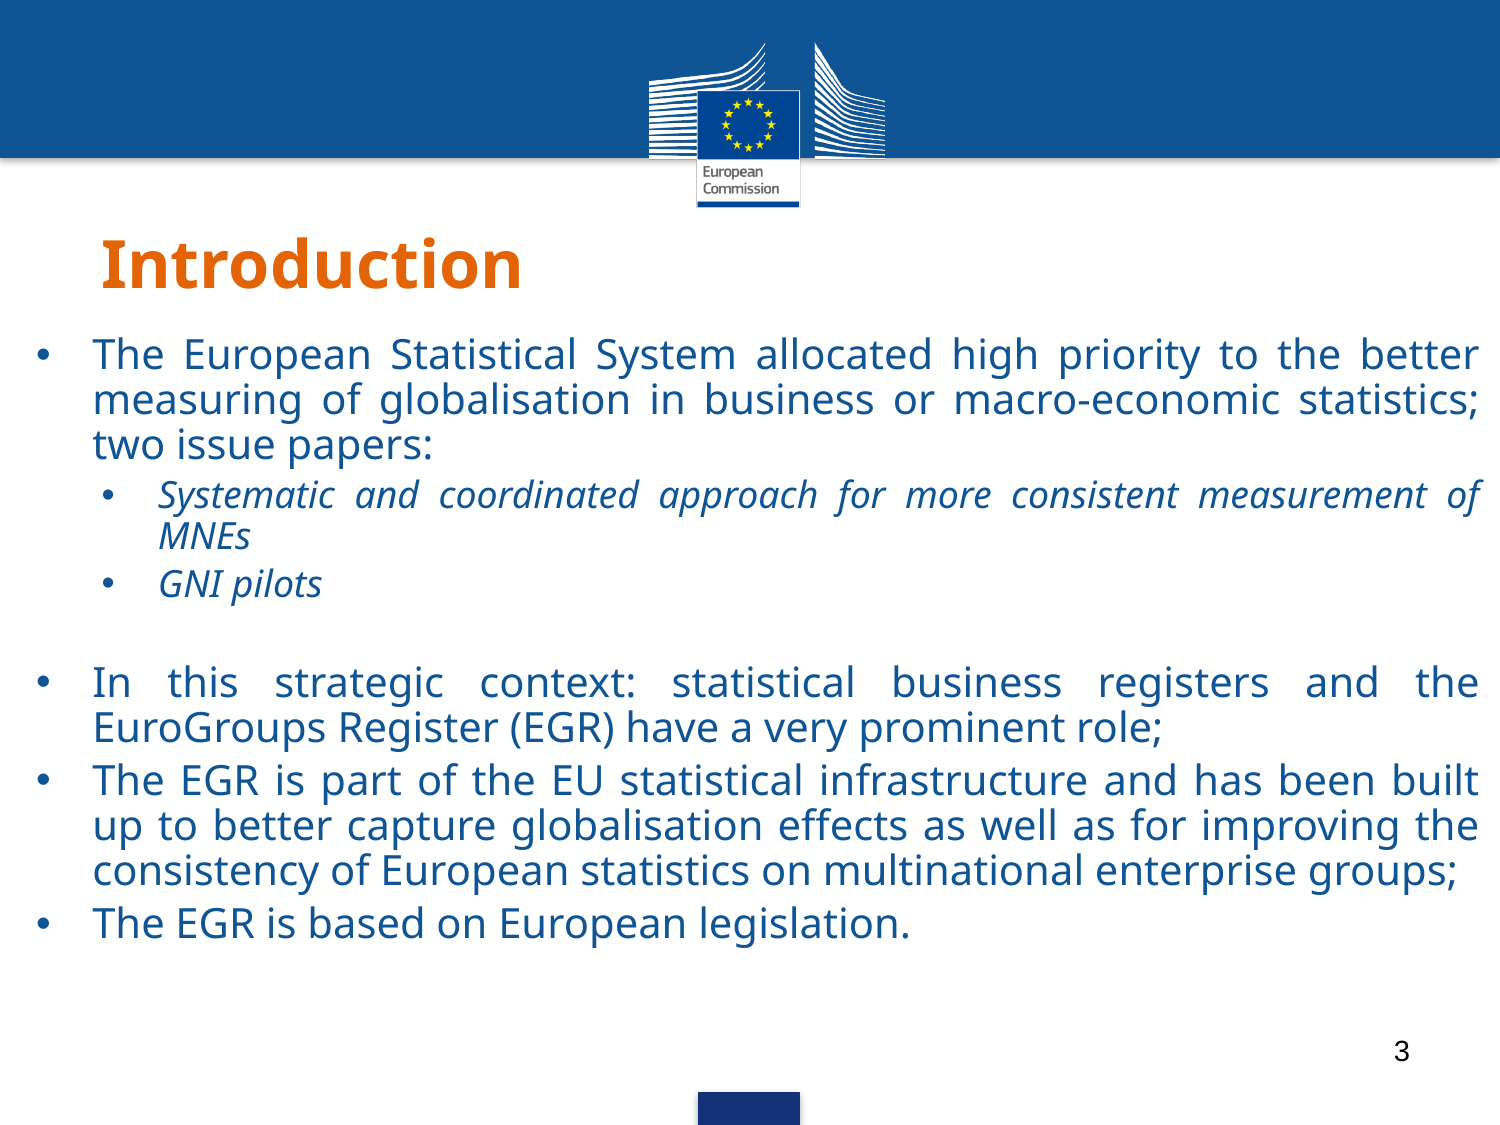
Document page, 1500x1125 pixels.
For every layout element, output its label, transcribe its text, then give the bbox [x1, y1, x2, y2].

title Introduction [27, 189, 1422, 326]
picture [649, 42, 885, 189]
slide_number 3 [1074, 1024, 1425, 1103]
text_box The European Statistical System allocated high priority to the better measuring of globalisation in business or macro-economic statistics; two issue papers: Systematic and coordinated approach for more consistent measurement of MNEs GNI pilots In this strategic context: statistical business registers and the EuroGroups Register (EGR) have a very prominent role; The EGR is part of the EU statistical infrastructure and has been built up to better capture globalisation effects as well as for improving the consistency of European statistics on multinational enterprise groups; The EGR is based on European legislation. [21, 326, 1496, 906]
